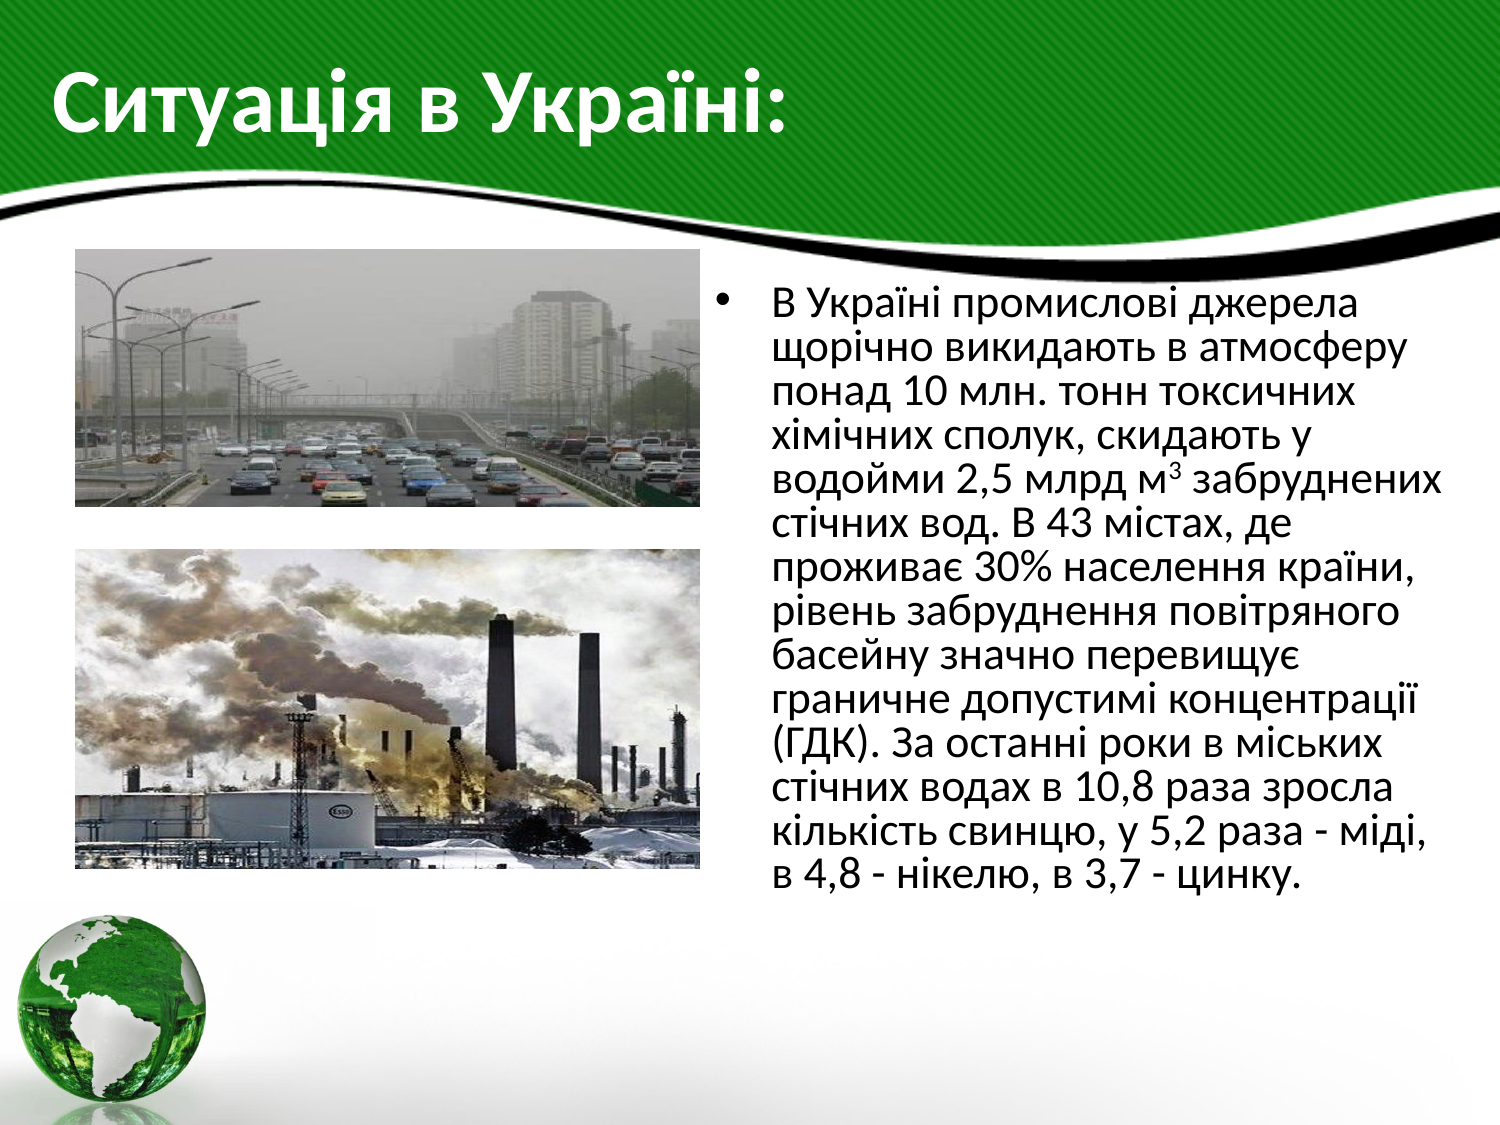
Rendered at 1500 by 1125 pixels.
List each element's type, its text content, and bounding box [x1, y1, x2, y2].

picture [0, 0, 1500, 1125]
title Ситуація в Україні: [37, 8, 1463, 183]
list В Україні промислові джерела щорічно викидають в атмосферу понад 10 млн. тонн токсичних хімічних сполук, скидають у водойми 2,5 млрд м3 забруднених стічних вод. В 43 містах, де проживає 30% населення країни, рівень забруднення повітряного басейну значно перевищує граничне допустимі концентрації (ГДК). За останні роки в міських стічних водах в 10,8 раза зросла кількість свинцю, у 5,2 раза - міді, в 4,8 - нікелю, в 3,7 - цинку. [699, 274, 1463, 1026]
